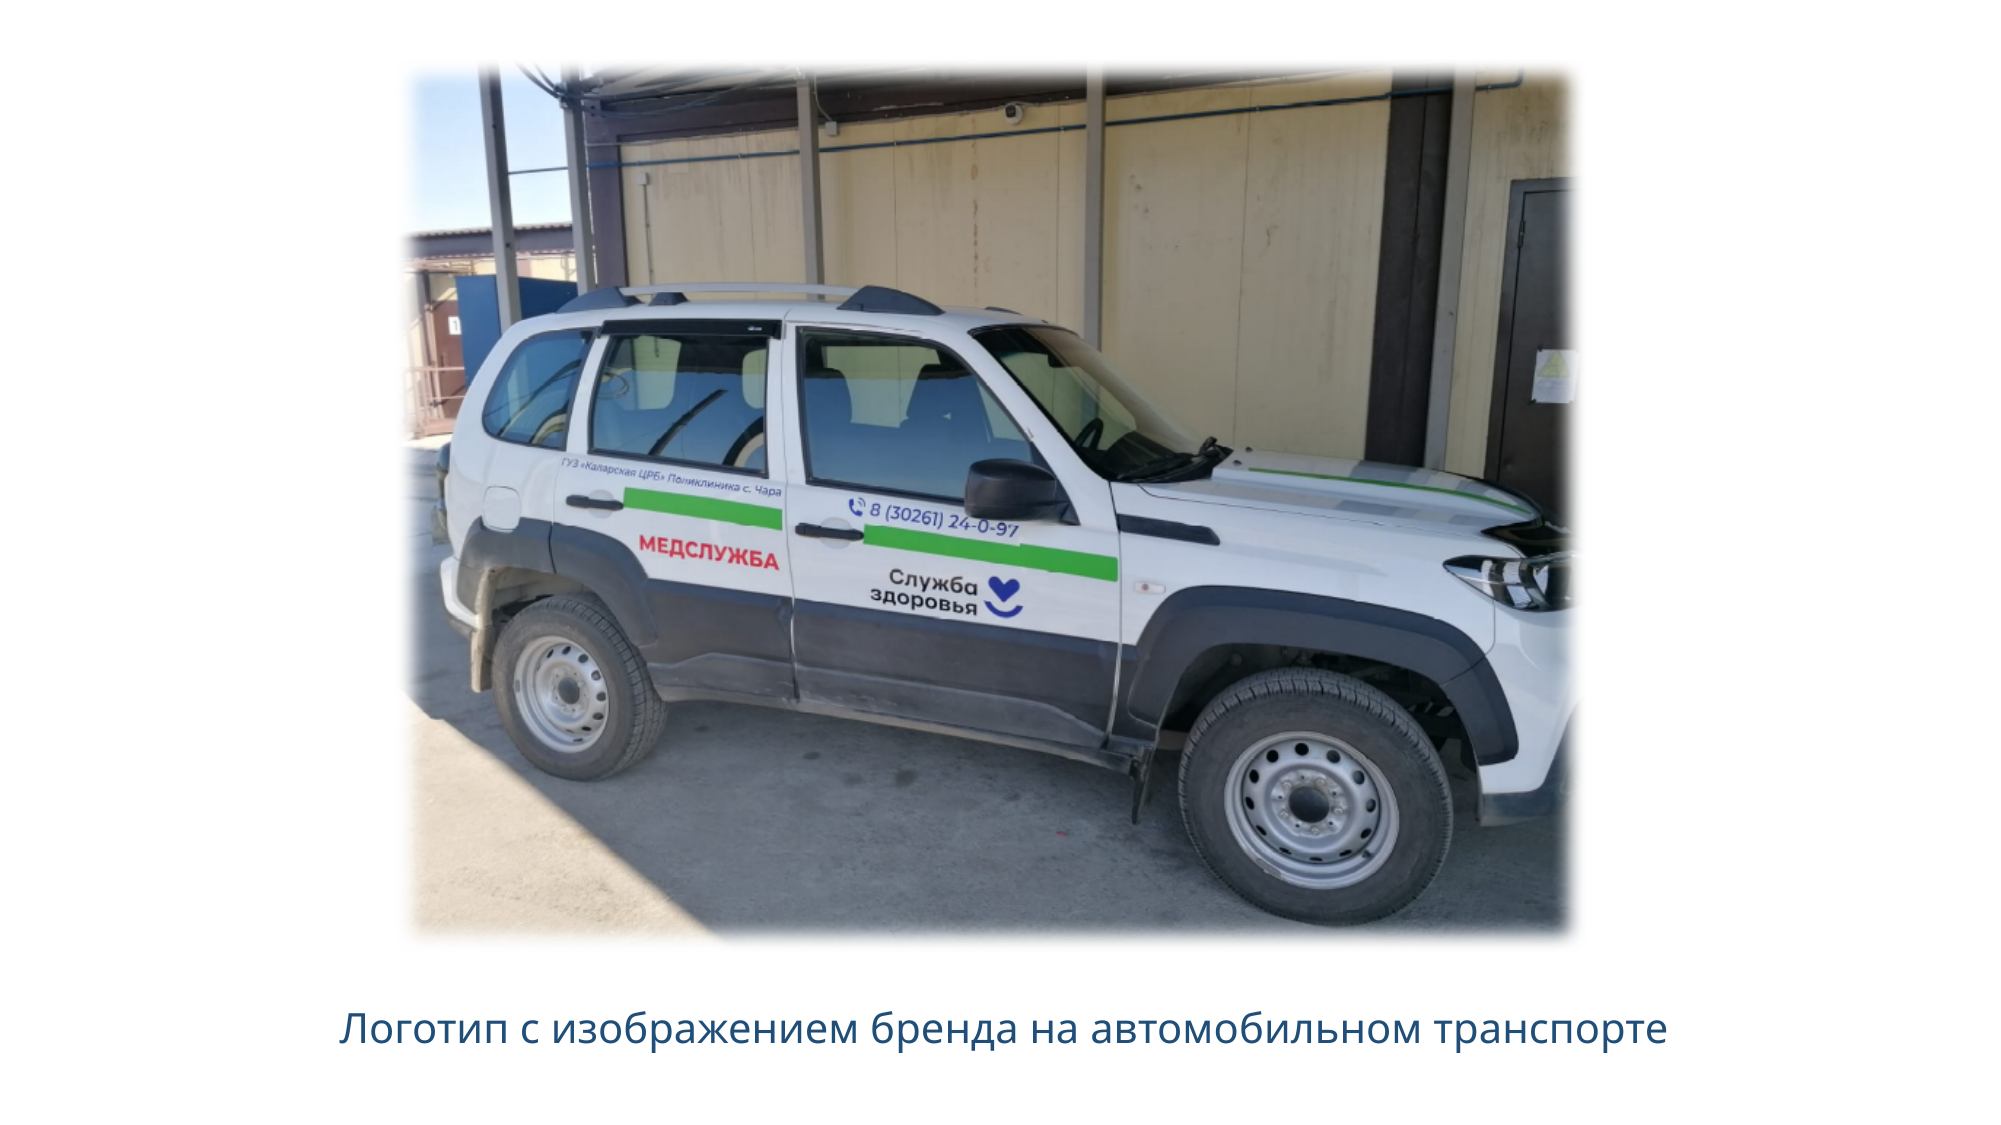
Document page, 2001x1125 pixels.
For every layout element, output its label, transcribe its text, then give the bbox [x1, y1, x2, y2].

picture [396, 59, 1586, 952]
title Логотип с изображением бренда на автомобильном транспорте [141, 970, 1867, 1089]
